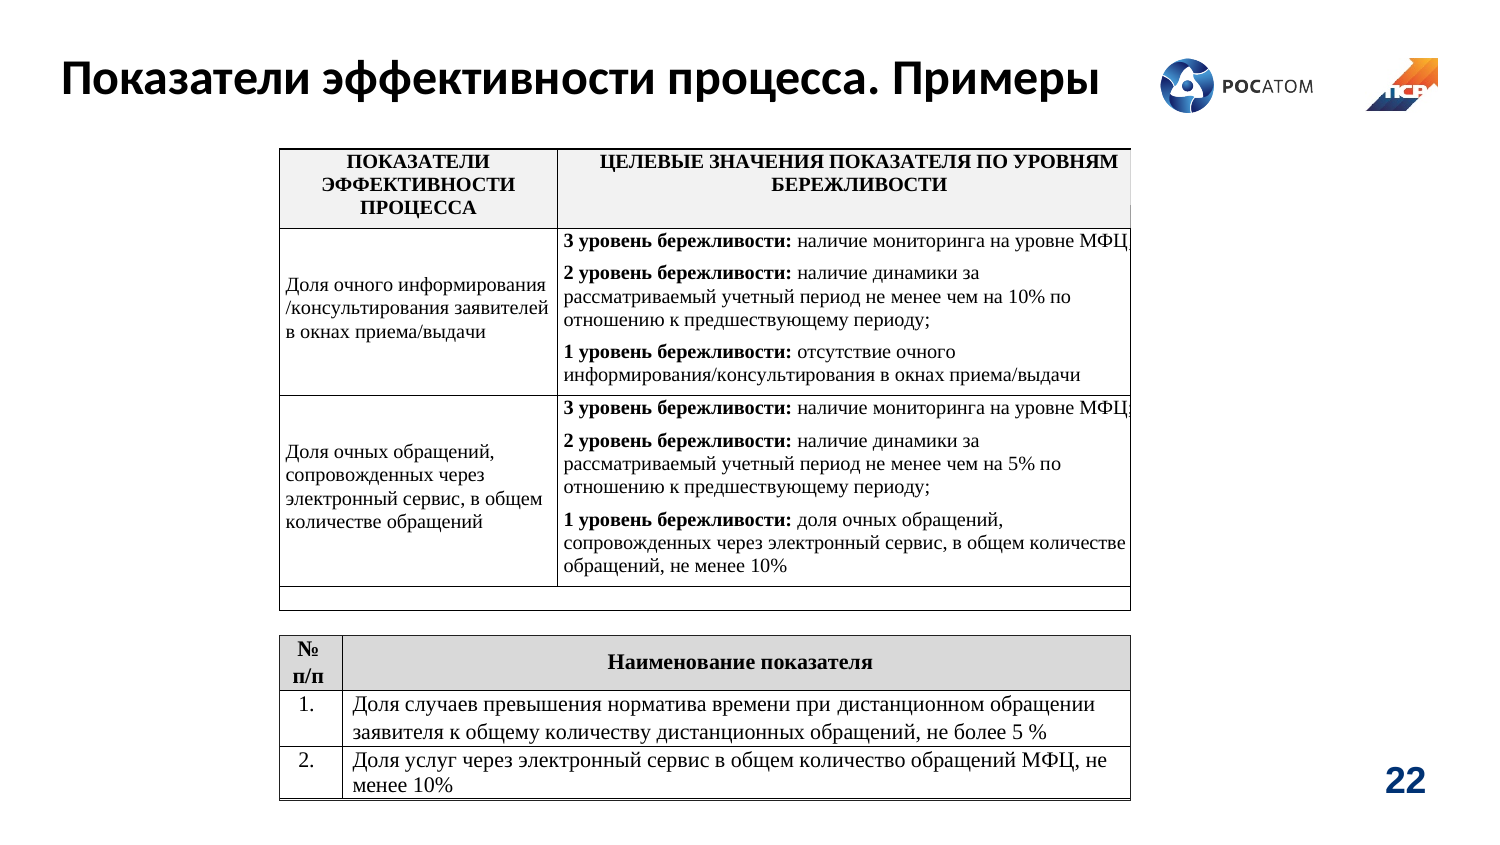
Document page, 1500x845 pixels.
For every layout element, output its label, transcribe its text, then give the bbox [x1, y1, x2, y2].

picture [1365, 58, 1438, 113]
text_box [279, 148, 1131, 611]
title Показатели эффективности процесса. Примеры [46, 44, 1299, 125]
picture [279, 635, 1131, 801]
picture [1299, 58, 1313, 113]
